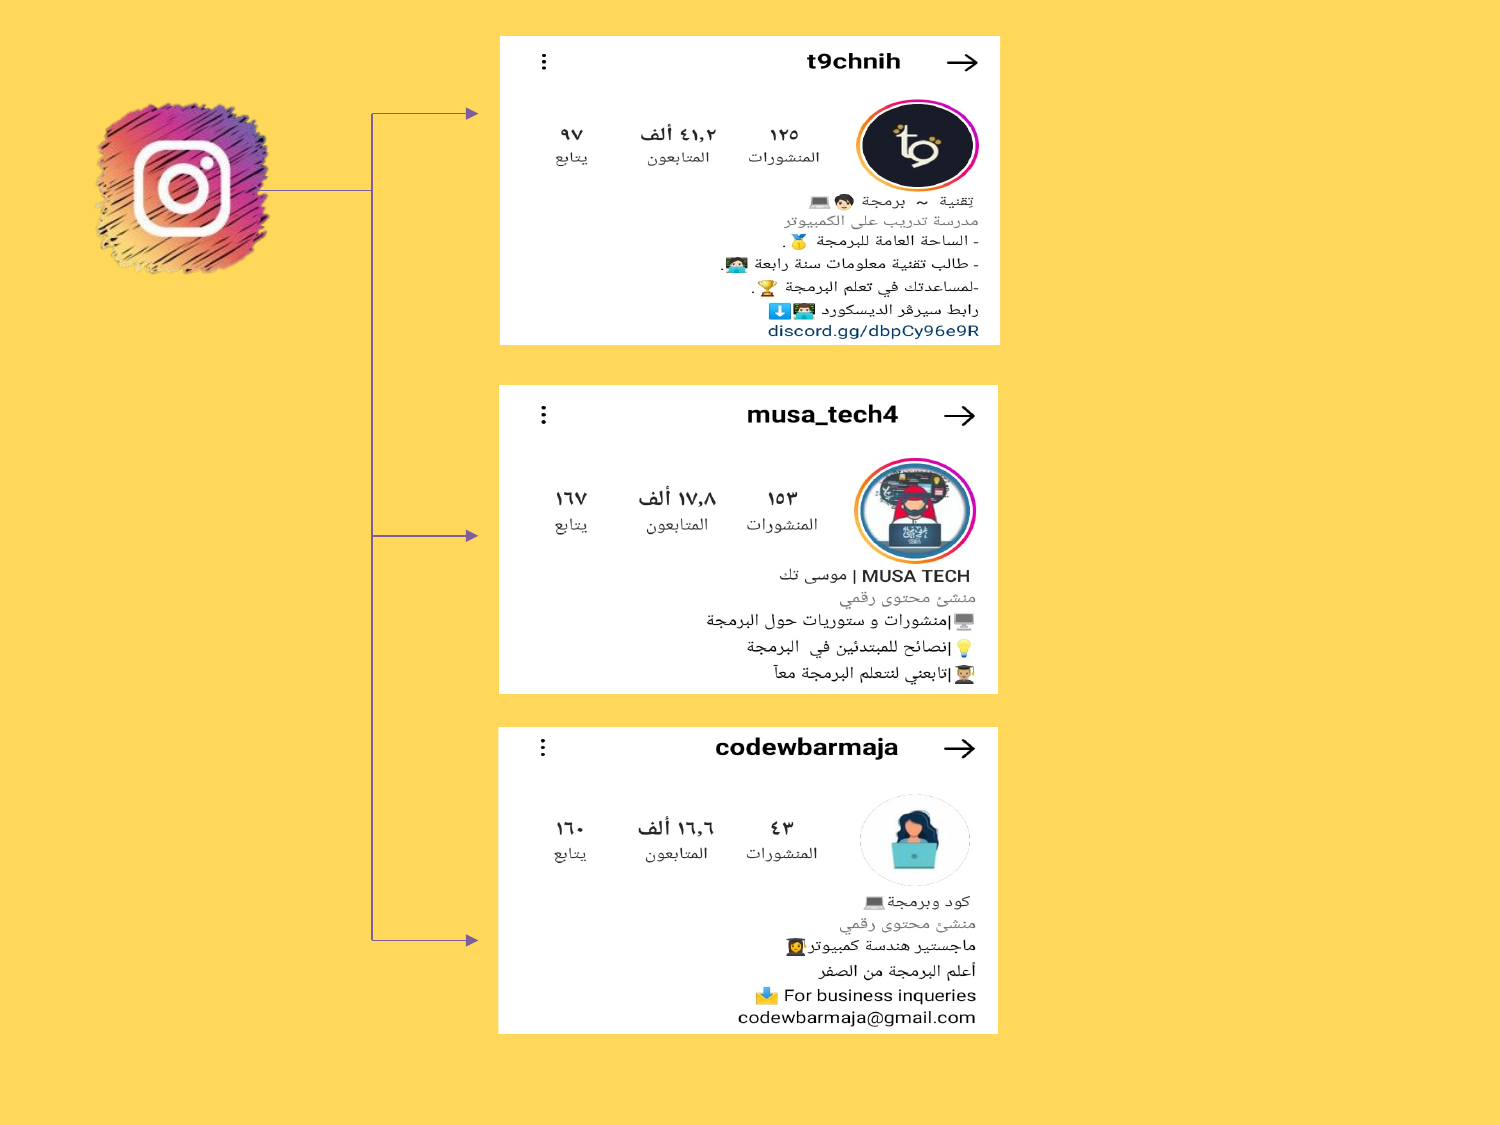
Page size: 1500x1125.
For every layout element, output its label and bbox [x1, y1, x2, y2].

picture [499, 35, 1001, 345]
picture [497, 385, 999, 695]
text_box [253, 113, 479, 941]
picture [497, 727, 999, 1035]
picture [0, 0, 349, 563]
